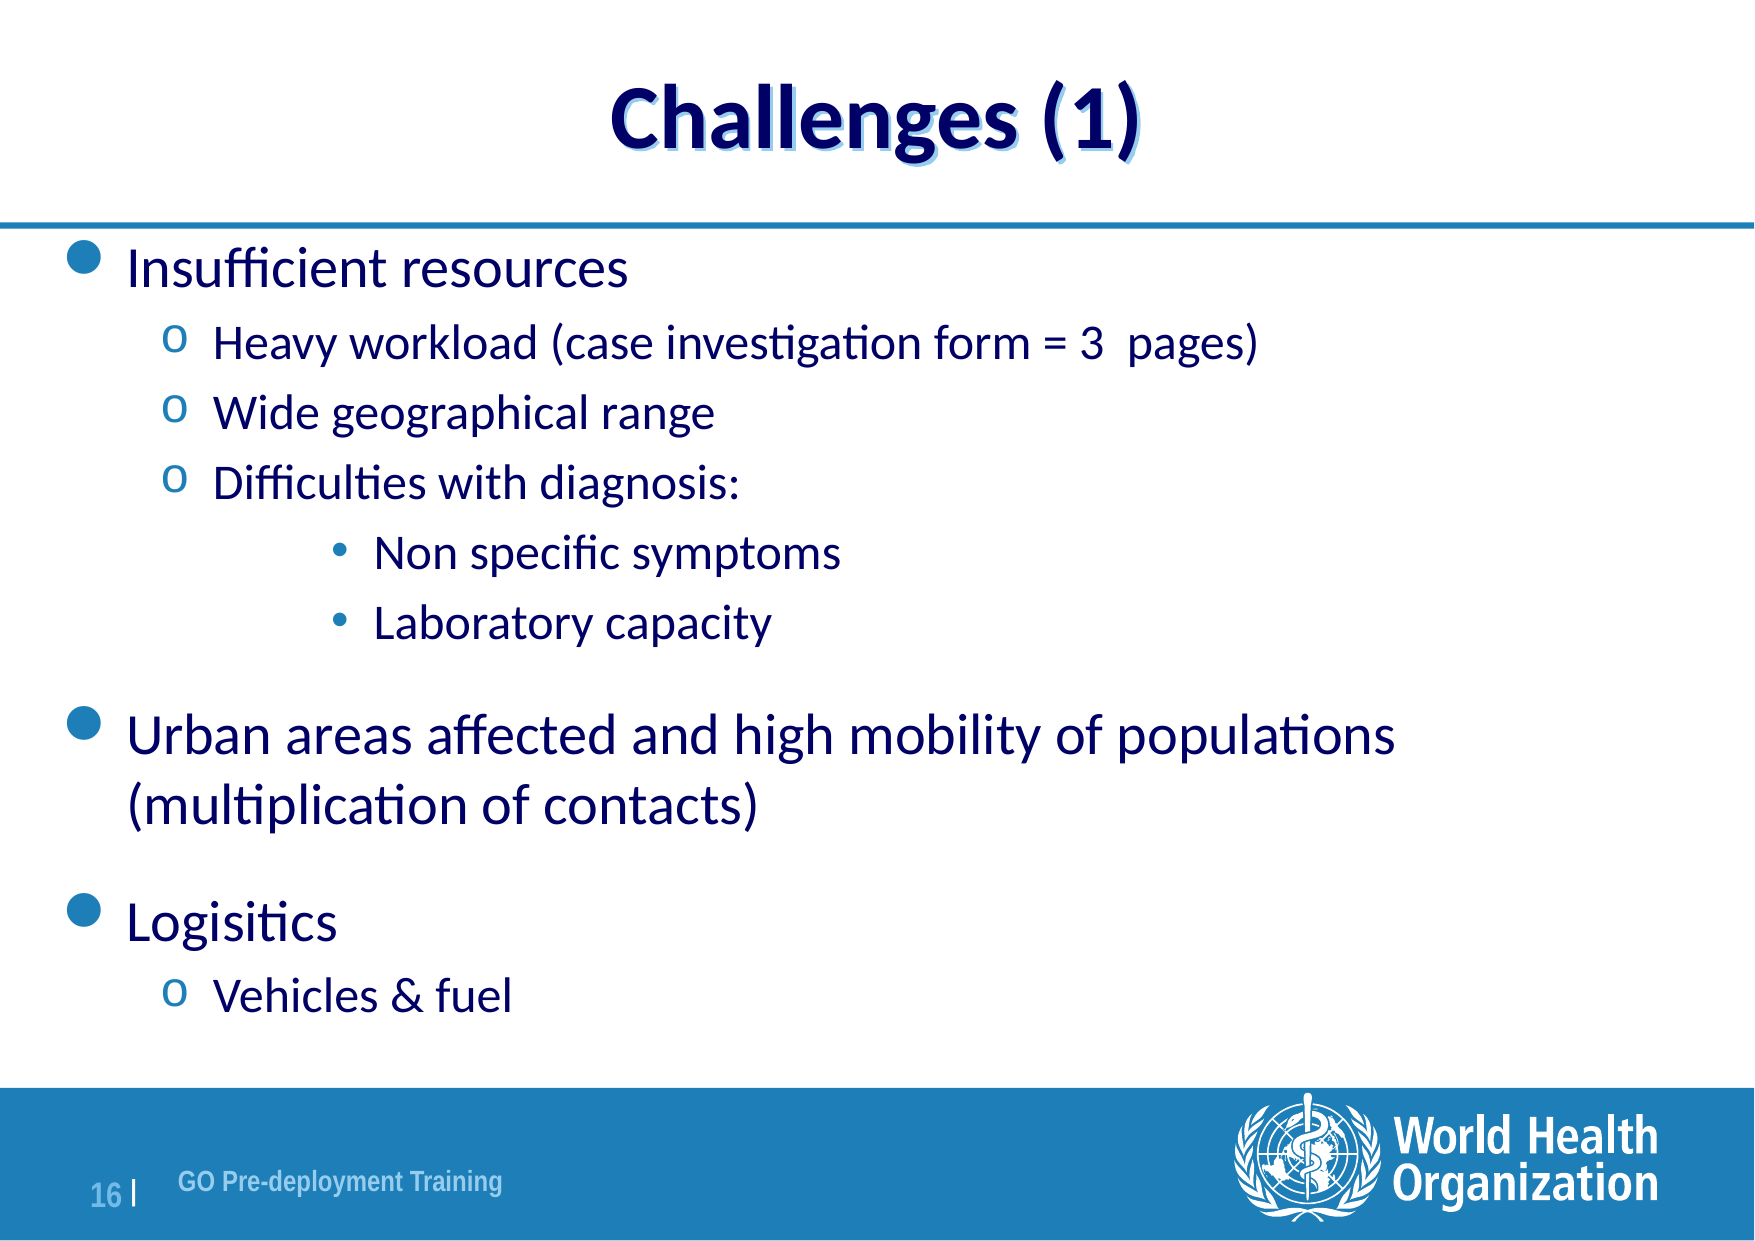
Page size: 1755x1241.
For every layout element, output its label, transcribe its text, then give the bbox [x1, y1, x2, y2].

title Challenges (1) [0, 0, 1755, 224]
list Insufficient resources Heavy workload (case investigation form = 3 pages) Wide geographical range Difficulties with diagnosis: Non specific symptoms Laboratory capacity Urban areas affected and high mobility of populations (multiplication of contacts) Logisitics Vehicles & fuel [62, 229, 1689, 1116]
